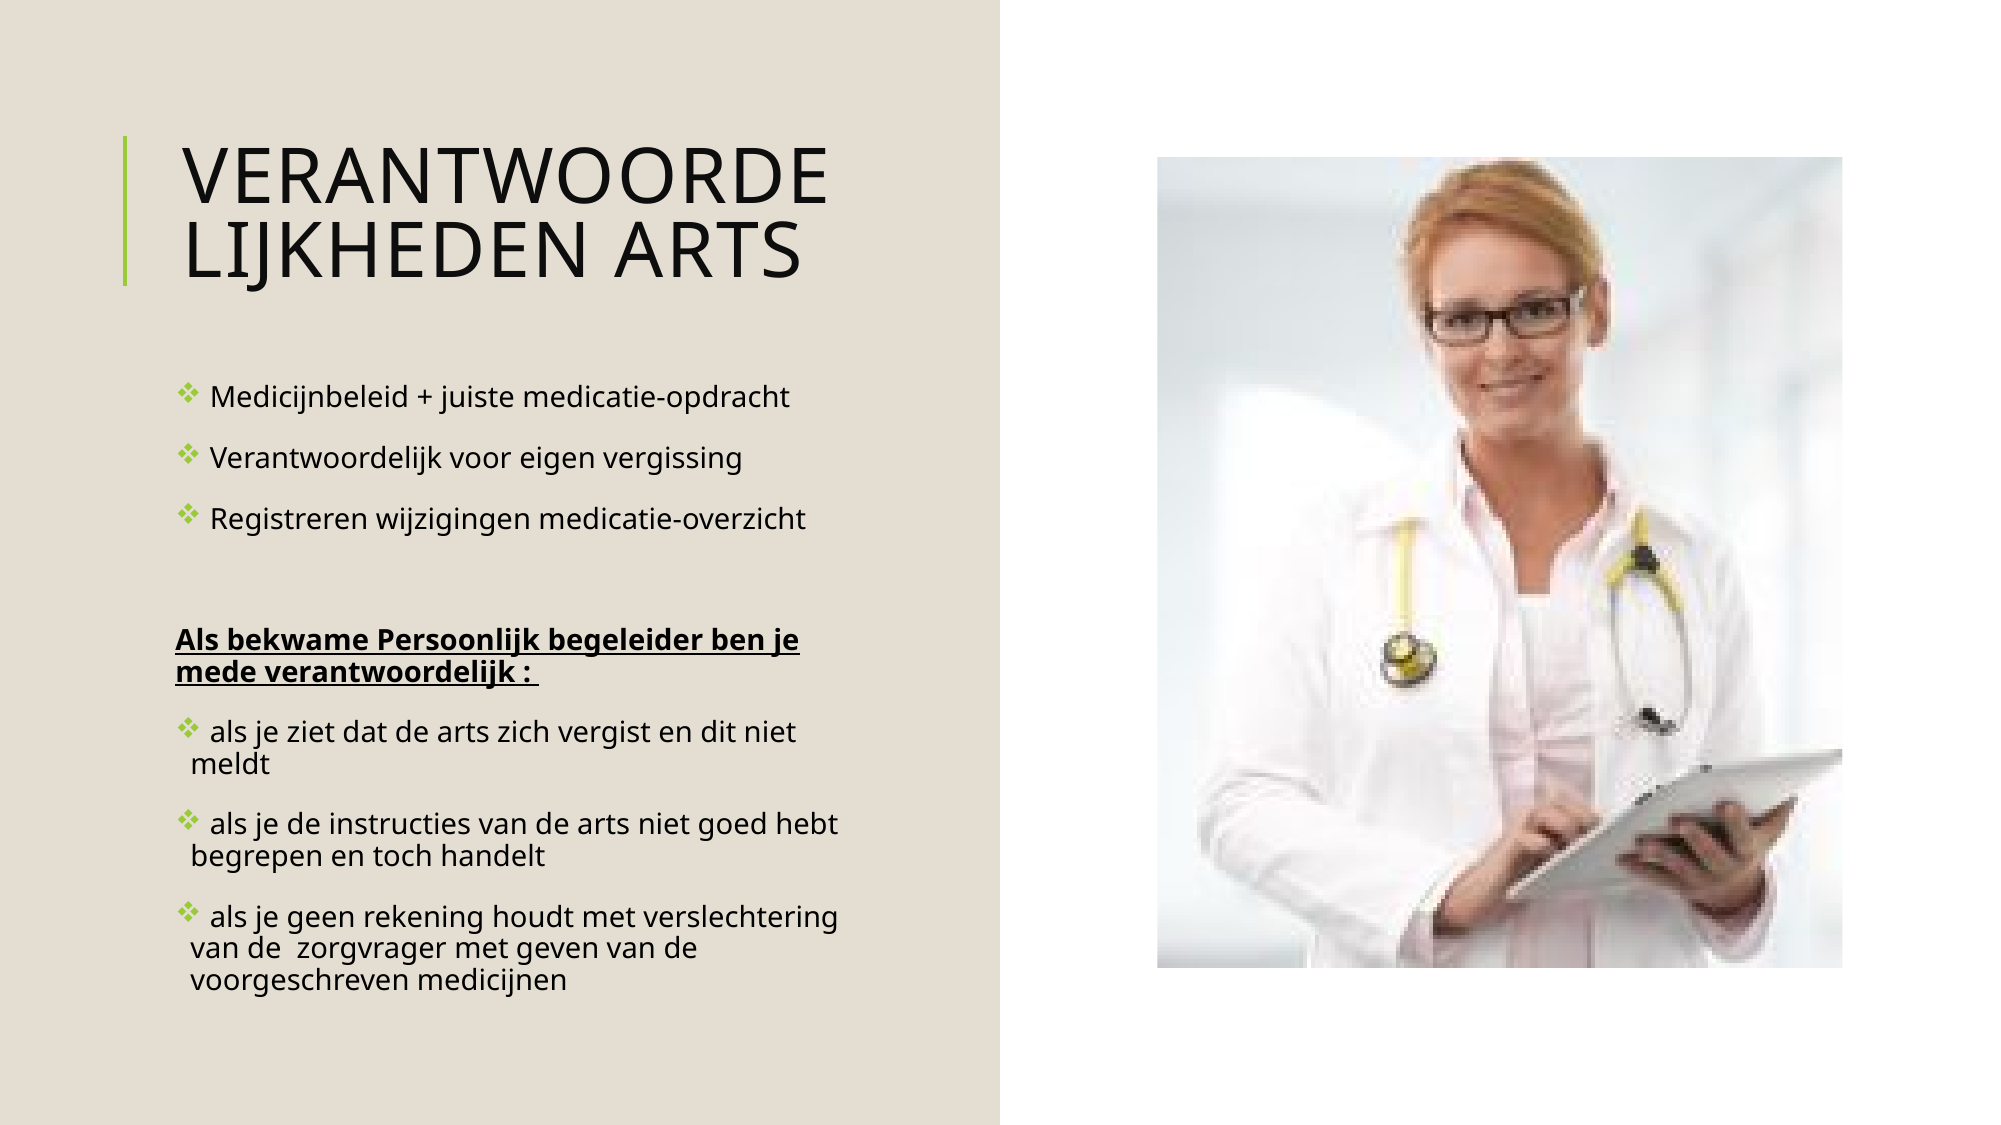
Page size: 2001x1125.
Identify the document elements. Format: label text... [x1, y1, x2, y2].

picture [1157, 157, 1843, 969]
text_box [0, 0, 1001, 1125]
list Medicijnbeleid + juiste medicatie-opdracht Verantwoordelijk voor eigen vergissing Registreren wijzigingen medicatie-overzicht Als bekwame Persoonlijk begeleider ben je mede verantwoordelijk : als je ziet dat de arts zich vergist en dit niet meldt als je de instructies van de arts niet goed hebt begrepen en toch handelt als je geen rekening houdt met verslechtering van de zorgvrager met geven van de voorgeschreven medicijnen [168, 375, 888, 1020]
title Verantwoordelijkheden arts [168, 75, 888, 363]
